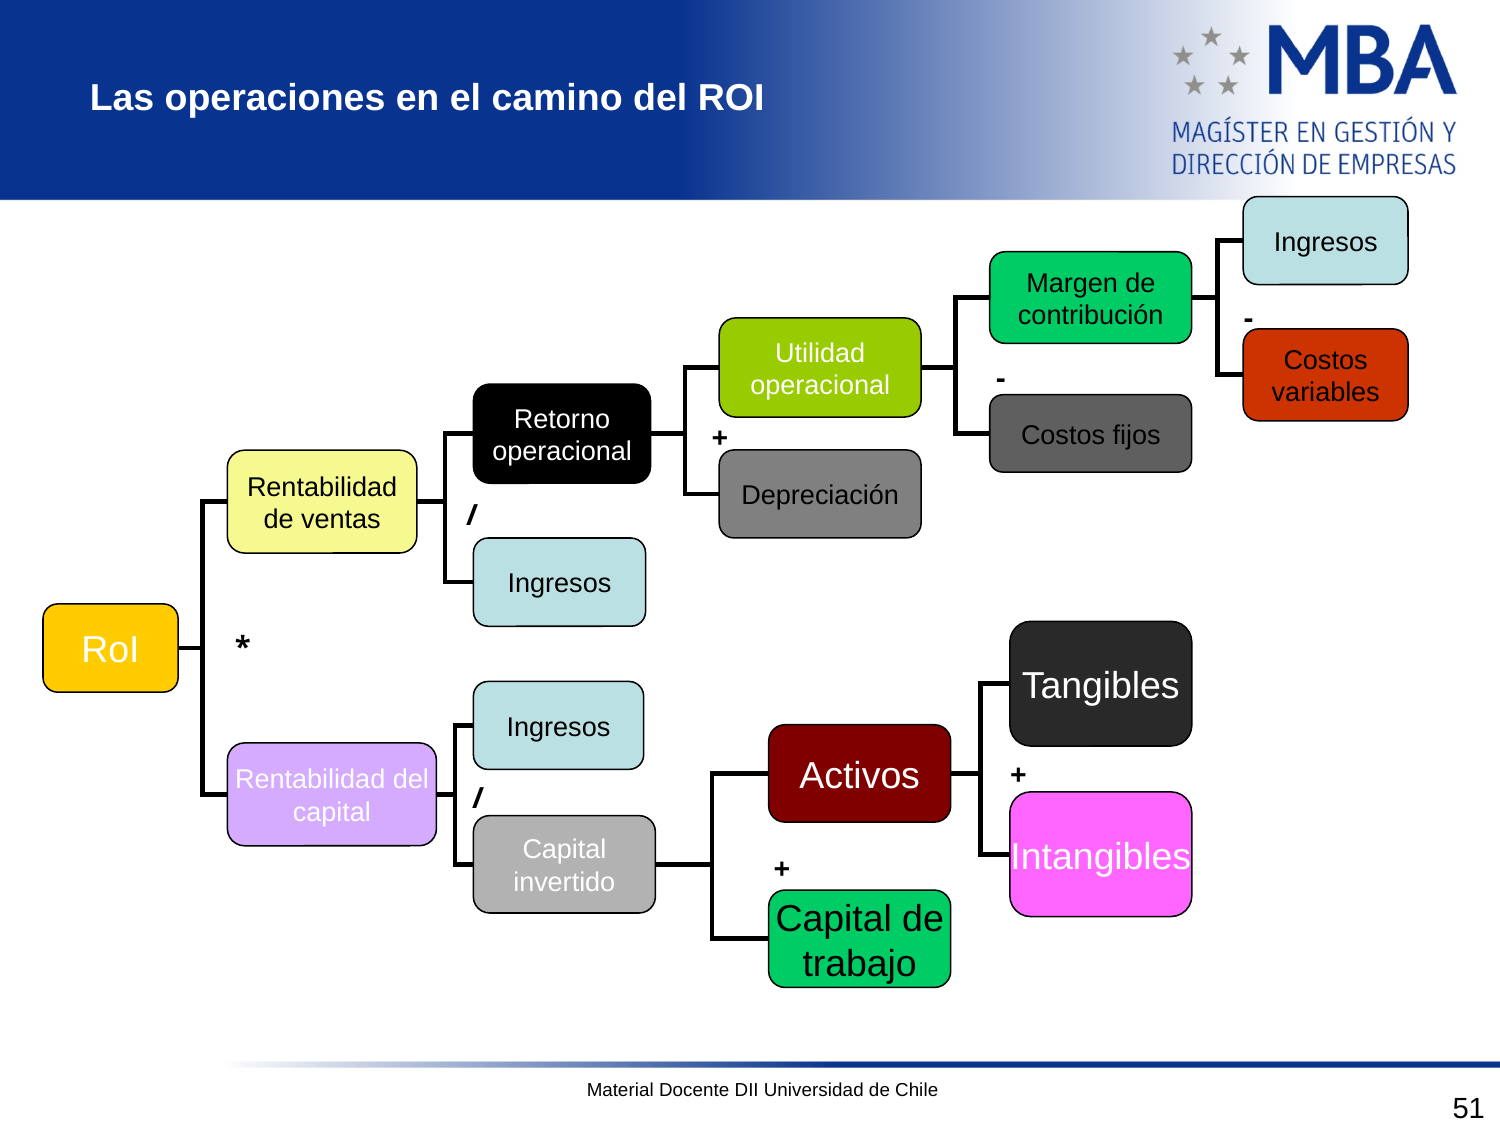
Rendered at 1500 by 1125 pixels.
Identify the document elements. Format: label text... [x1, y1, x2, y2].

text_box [40, 148, 1448, 1024]
slide_number 51 [1149, 1082, 1500, 1125]
picture [0, 0, 1500, 1125]
text_box Las operaciones en el camino del ROI [75, 42, 956, 147]
footer Material Docente DII Universidad de Chile [501, 1070, 1034, 1125]
